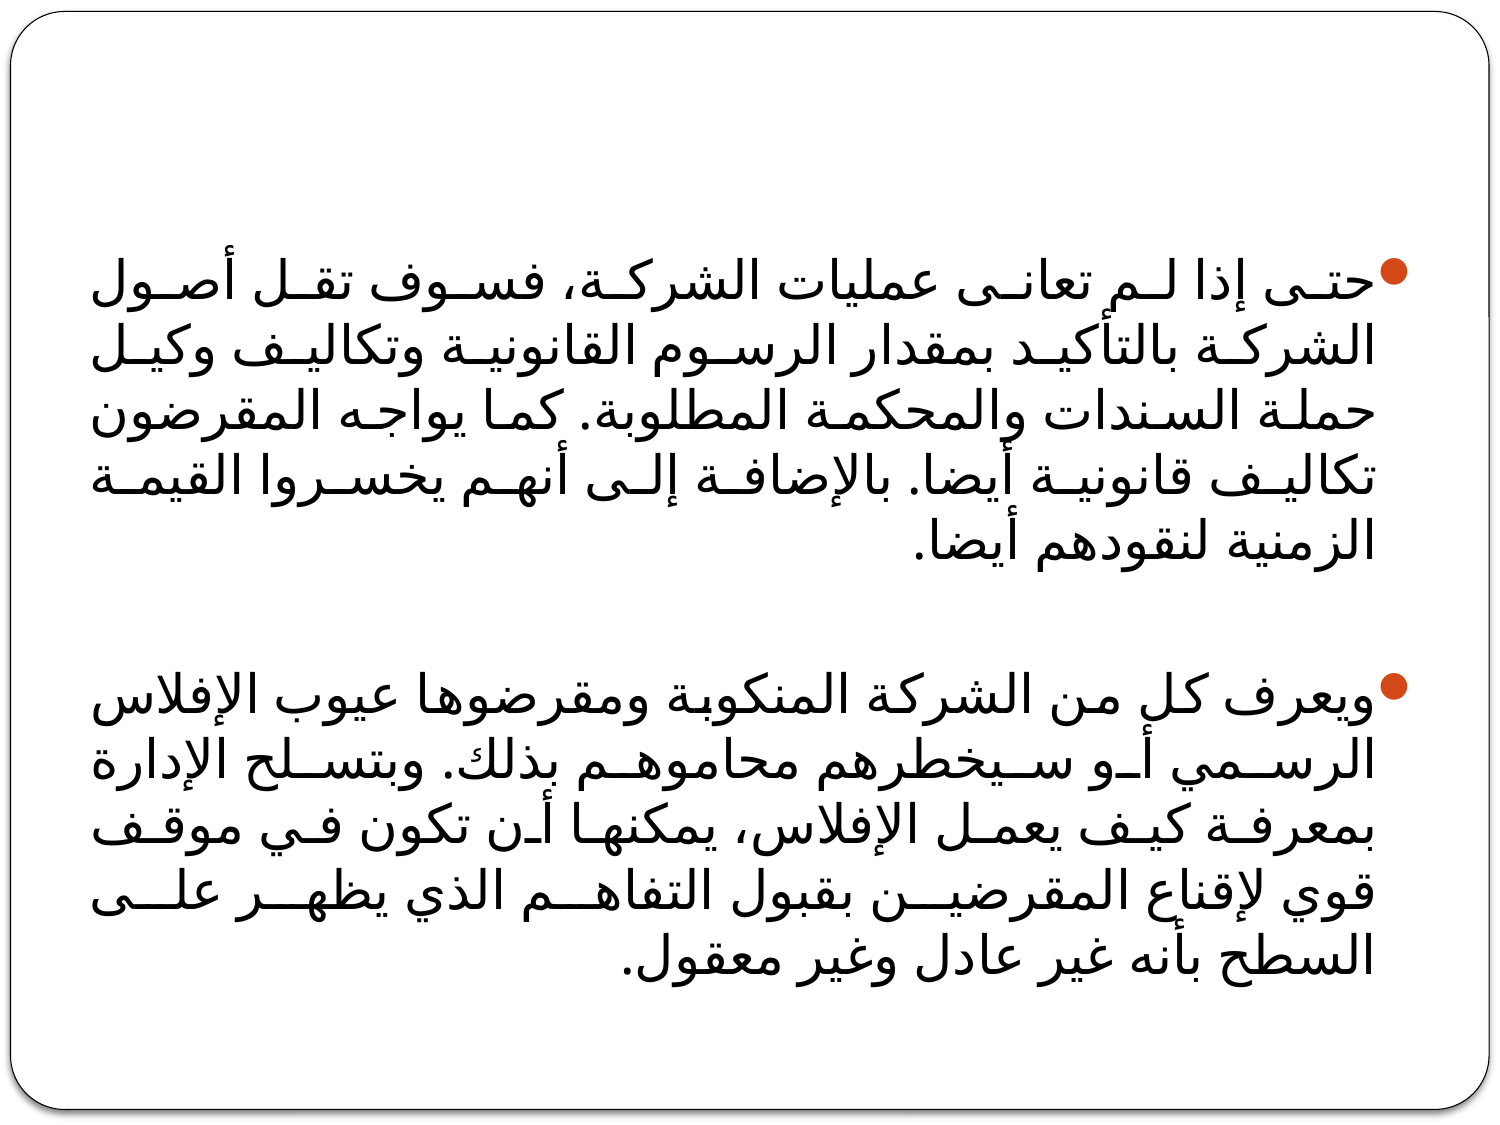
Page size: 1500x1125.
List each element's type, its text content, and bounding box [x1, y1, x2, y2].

list حتى إذا لم تعانى عمليات الشركة، فسوف تقل أصول الشركة بالتأكيد بمقدار الرسوم القانونية وتكاليف وكيل حملة السندات والمحكمة المطلوبة. كما يواجه المقرضون تكاليف قانونية أيضا. بالإضافة إلى أنهم يخسروا القيمة الزمنية لنقودهم أيضا. ويعرف كل من الشركة المنكوبة ومقرضوها عيوب الإفلاس الرسمي أو سيخطرهم محاموهم بذلك. وبتسلح الإدارة بمعرفة كيف يعمل الإفلاس، يمكنها أن تكون في موقف قوي لإقناع المقرضين بقبول التفاهم الذي يظهر على السطح بأنه غير عادل وغير معقول. [75, 237, 1438, 1050]
